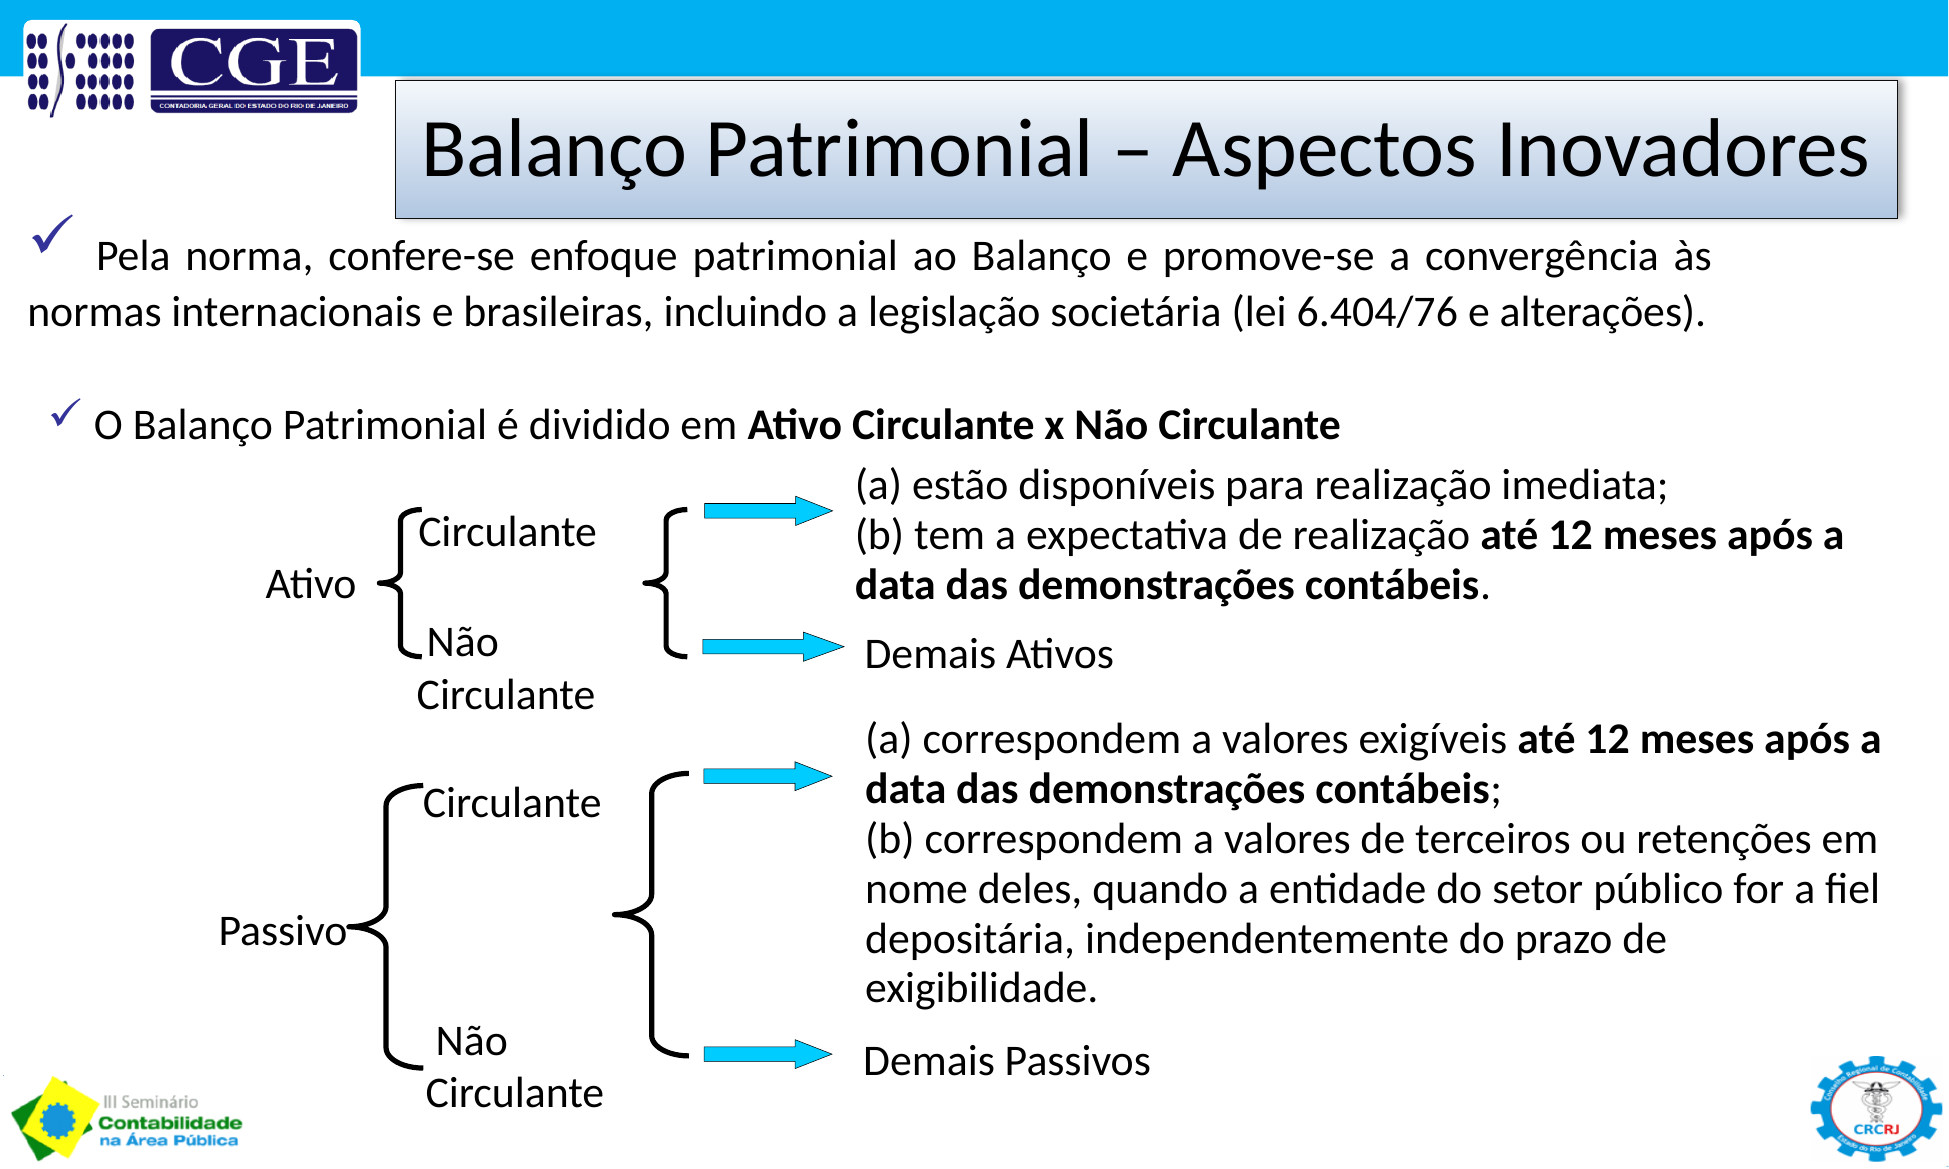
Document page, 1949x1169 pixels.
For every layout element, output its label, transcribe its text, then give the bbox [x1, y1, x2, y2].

picture [1803, 1056, 1949, 1167]
text_box Pela norma, confere-se enfoque patrimonial ao Balanço e promove-se a convergência às normas internacionais e brasileiras, incluindo a legislação societária (lei 6.404/76 e alterações). [14, 204, 1726, 342]
picture [23, 20, 361, 118]
text_box O Balanço Patrimonial é dividido em Ativo Circulante x Não Circulante [34, 389, 1706, 455]
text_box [253, 454, 1882, 707]
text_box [206, 708, 1919, 1129]
text_box Balanço Patrimonial – Aspectos Inovadores [395, 80, 1898, 219]
picture [1919, 1084, 1927, 1121]
picture [3, 1075, 254, 1168]
